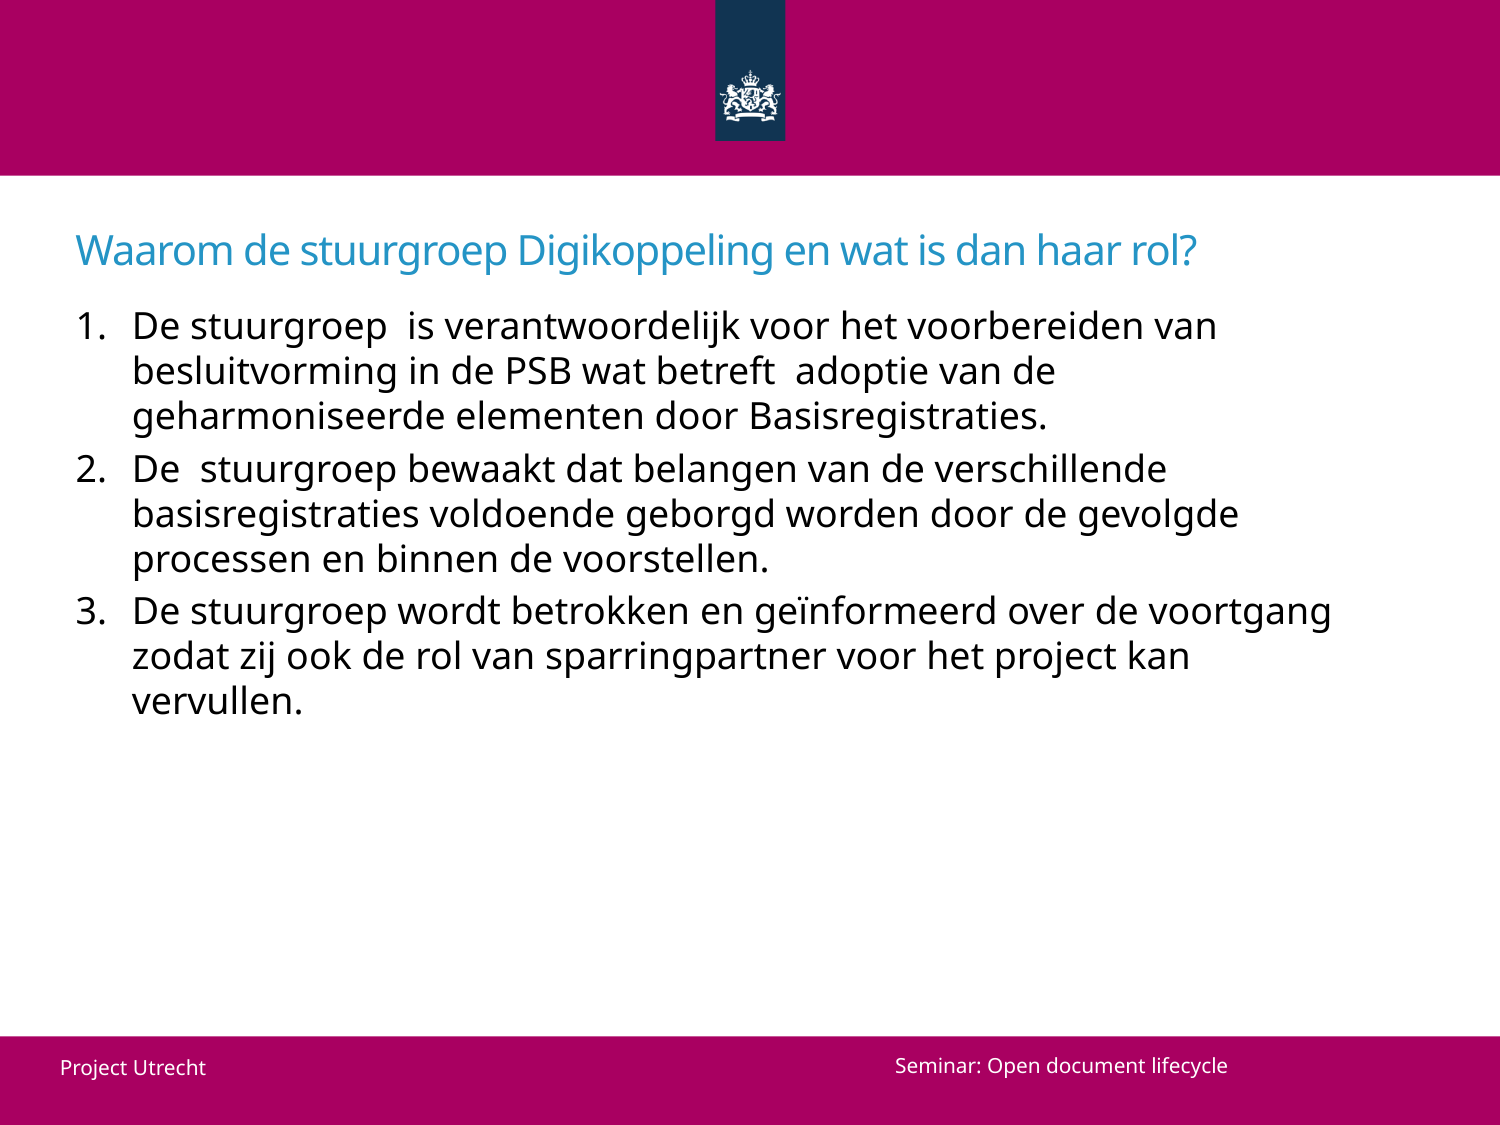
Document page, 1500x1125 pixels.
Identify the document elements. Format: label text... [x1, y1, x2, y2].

footer Seminar: Open document lifecycle [880, 1044, 1500, 1092]
list De stuurgroep is verantwoordelijk voor het voorbereiden van besluitvorming in de PSB wat betreft adoptie van de geharmoniseerde elementen door Basisregistraties. De stuurgroep bewaakt dat belangen van de verschillende basisregistraties voldoende geborgd worden door de gevolgde processen en binnen de voorstellen. De stuurgroep wordt betrokken en geïnformeerd over de voortgang zodat zij ook de rol van sparringpartner voor het project kan vervullen. [60, 294, 1350, 997]
picture [0, 0, 1500, 141]
title Waarom de stuurgroep Digikoppeling en wat is dan haar rol? [60, 201, 1348, 294]
